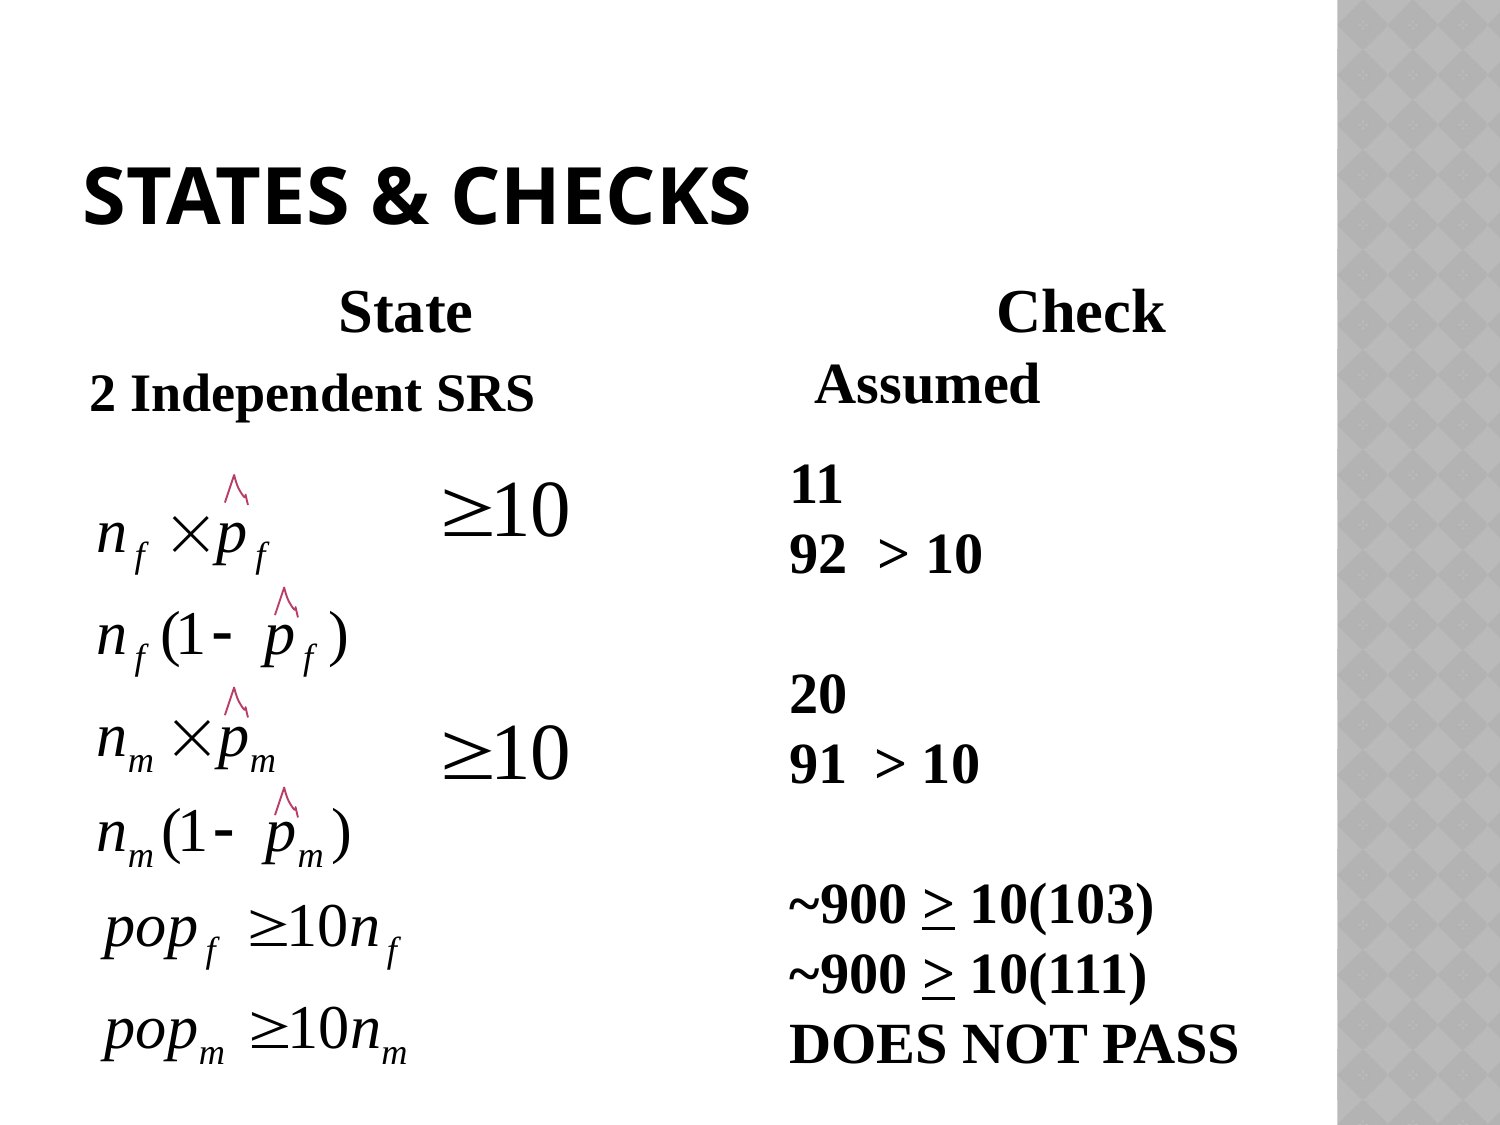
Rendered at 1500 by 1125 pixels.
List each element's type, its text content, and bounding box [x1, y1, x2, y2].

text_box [87, 493, 426, 1076]
title States & checks [75, 52, 1263, 240]
text_box 11 92 > 10 20 > 10 ~900 > 10(103) ~900 > 10(111) DOES NOT PASS [774, 437, 1275, 1083]
text_box [227, 474, 242, 491]
list State 2 Independent SRS [75, 262, 738, 1050]
text_box Check Assumed [800, 262, 1363, 598]
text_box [424, 462, 588, 801]
